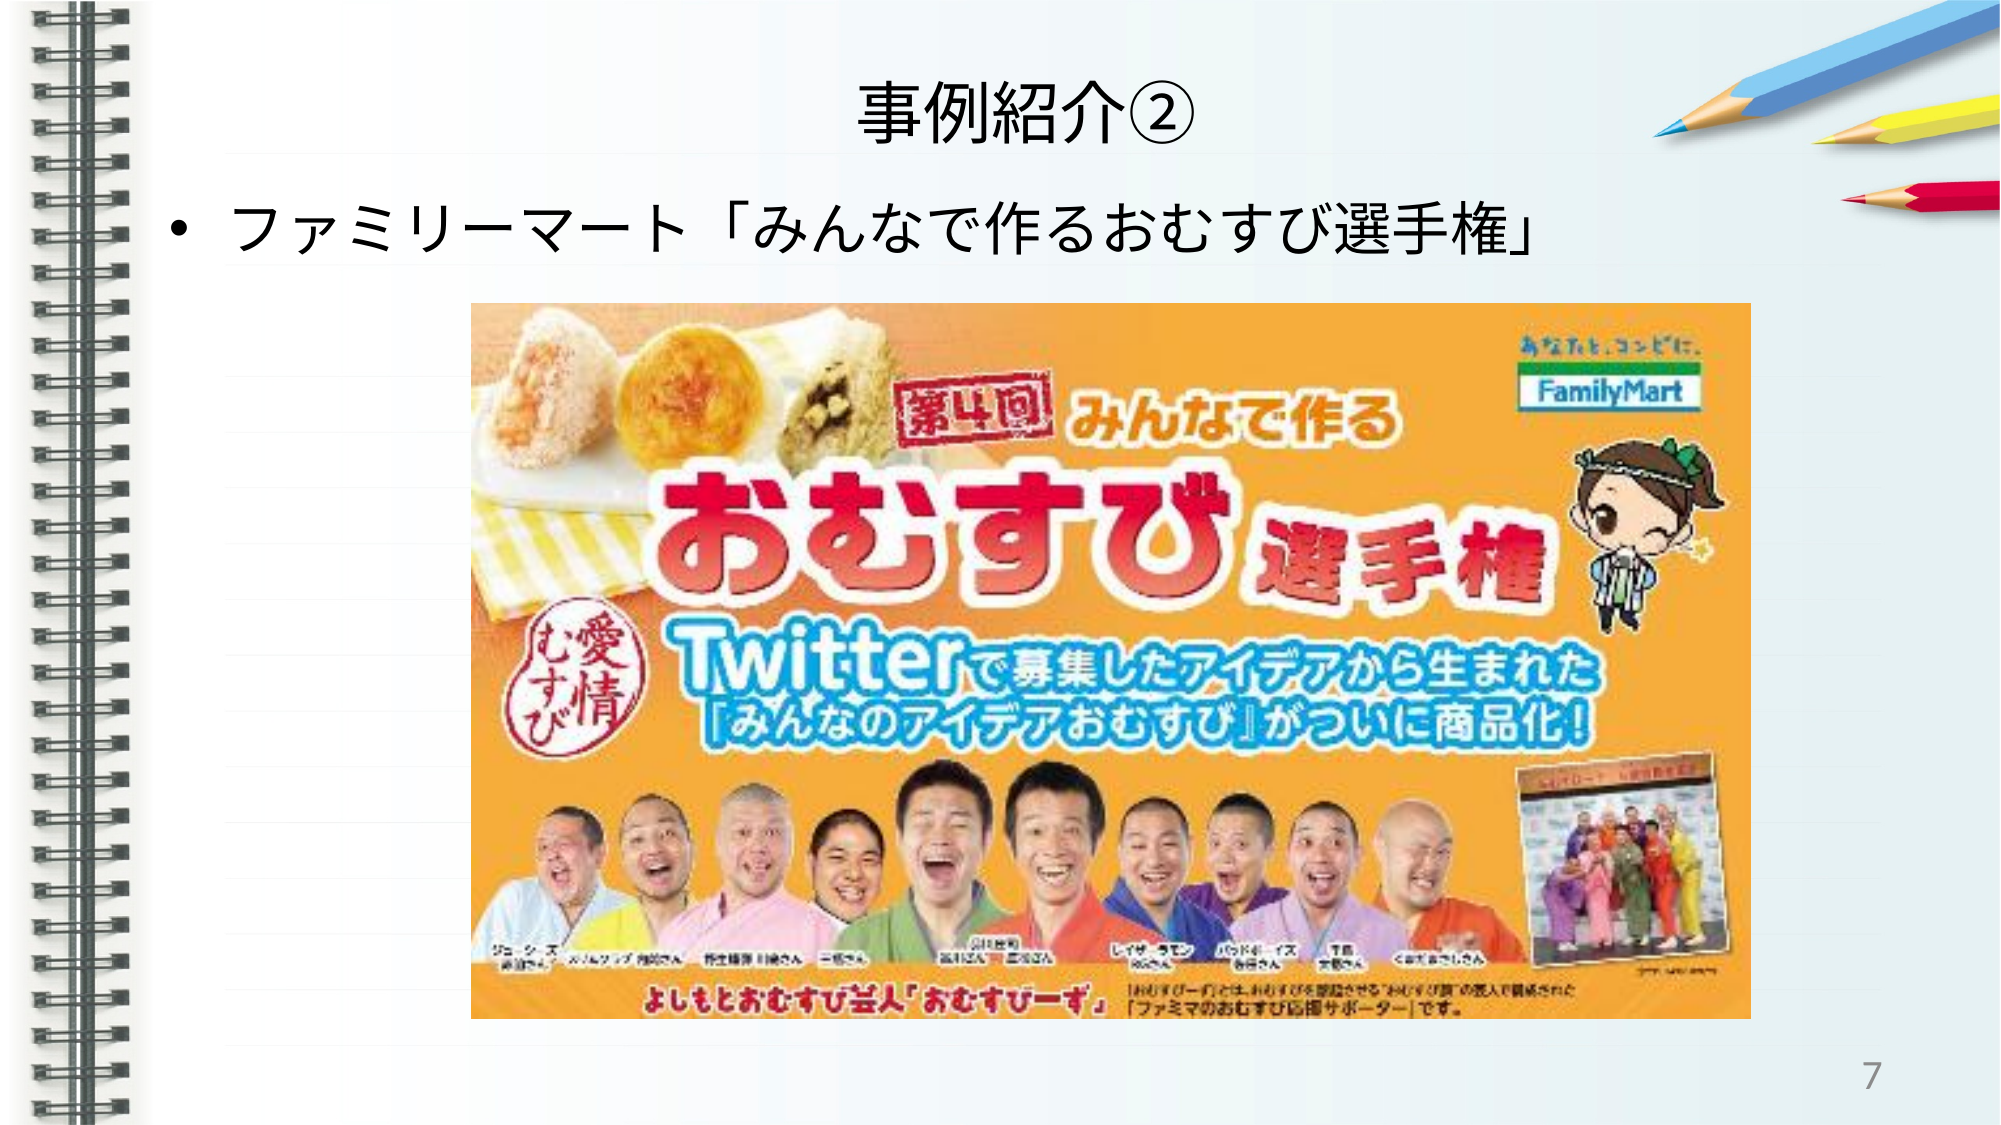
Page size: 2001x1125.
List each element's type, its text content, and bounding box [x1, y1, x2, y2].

list ファミリーマート「みんなで作るおむすび選手権」 [151, 183, 1900, 927]
title 事例紹介② [151, 45, 1900, 177]
picture [0, 0, 2000, 1125]
slide_number 7 [1433, 1042, 1900, 1103]
